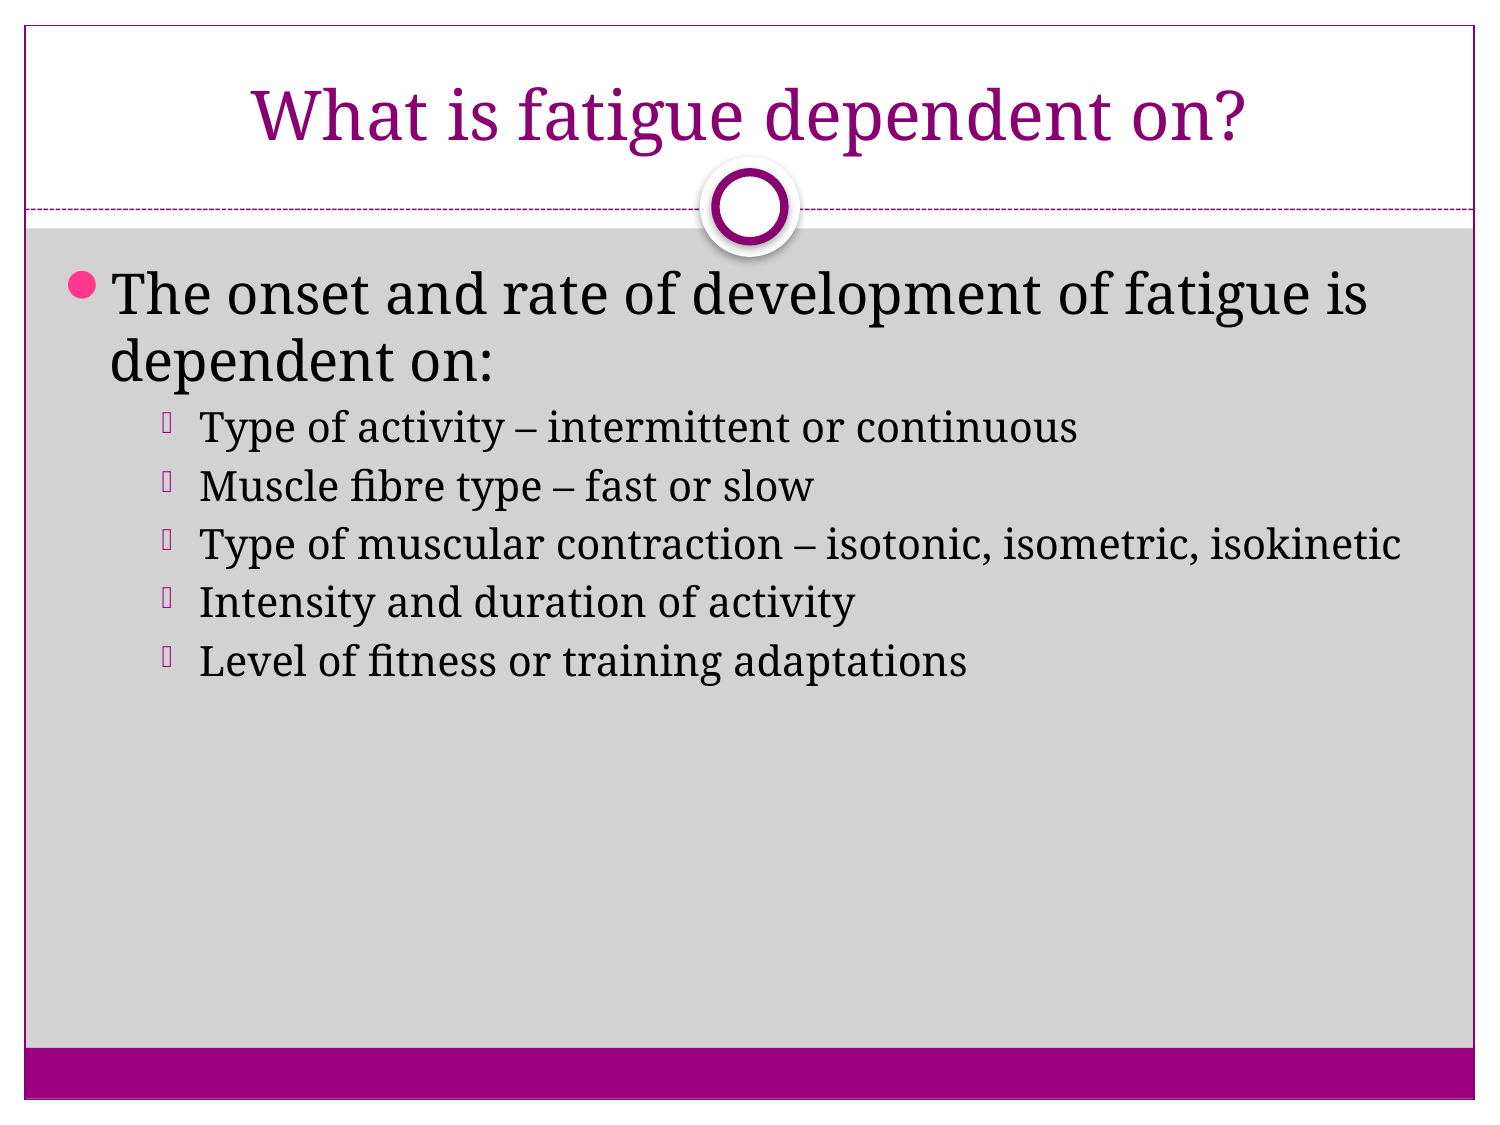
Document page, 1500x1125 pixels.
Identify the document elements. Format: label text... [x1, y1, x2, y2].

title What is fatigue dependent on? [49, 37, 1450, 162]
list The onset and rate of development of fatigue is dependent on: Type of activity – intermittent or continuous Muscle fibre type – fast or slow Type of muscular contraction – isotonic, isometric, isokinetic Intensity and duration of activity Level of fitness or training adaptations [49, 250, 1445, 1001]
